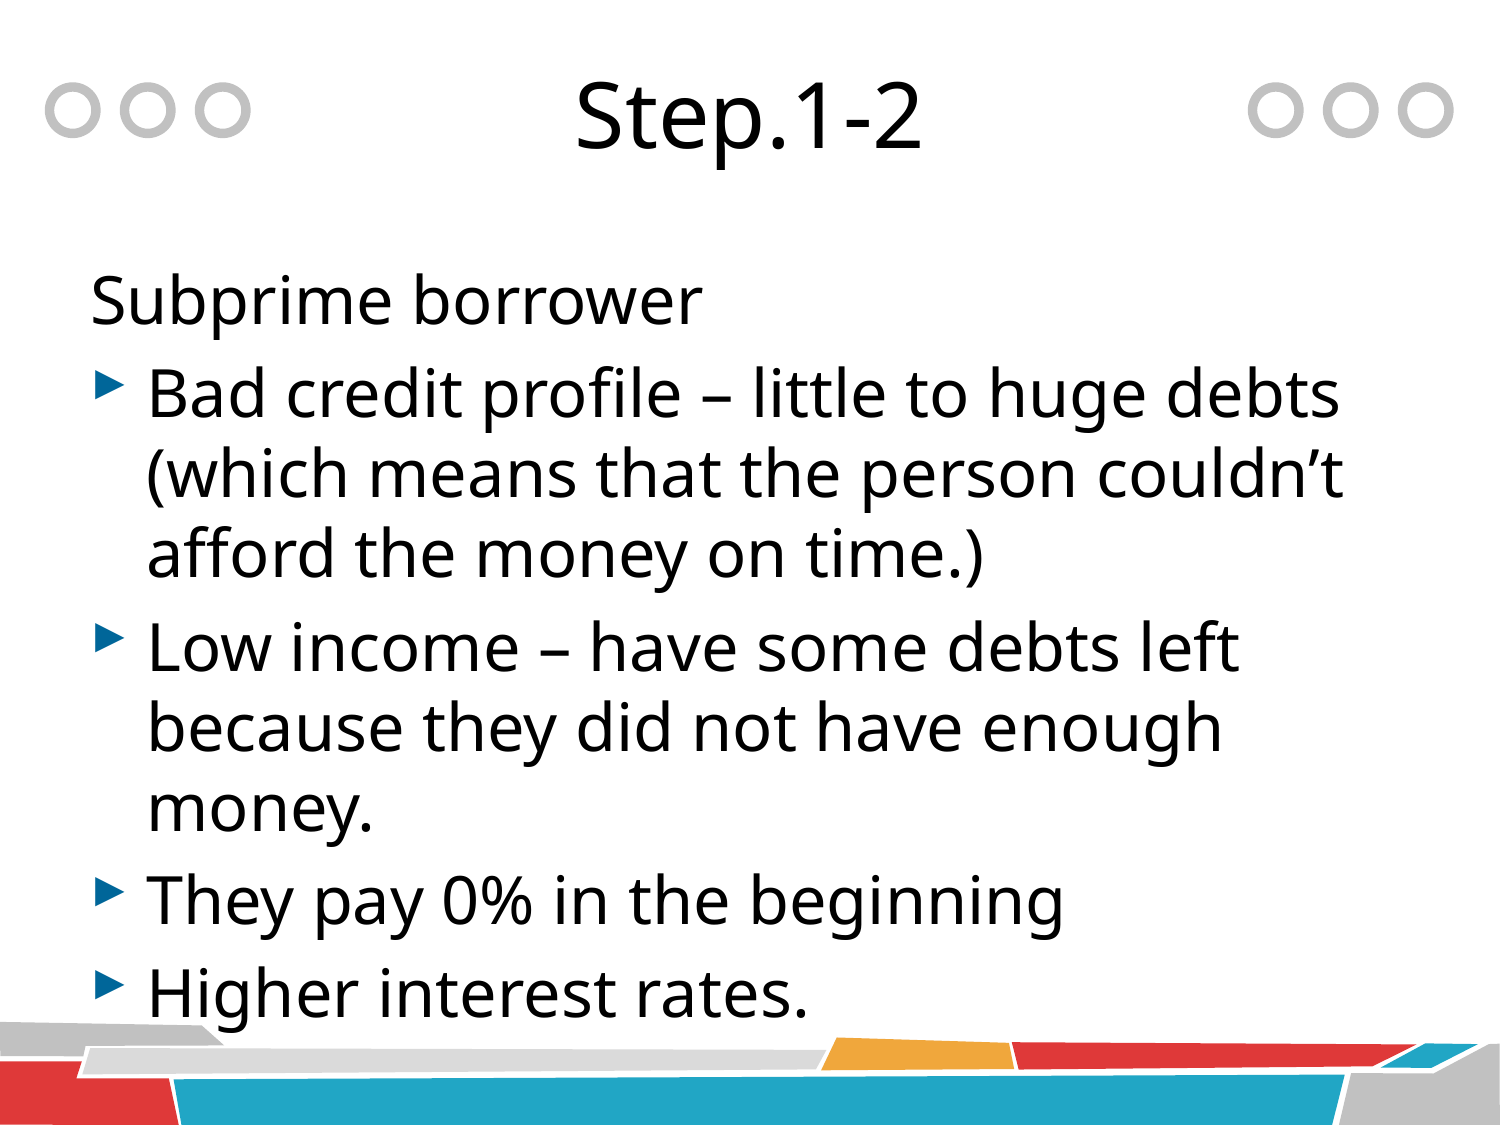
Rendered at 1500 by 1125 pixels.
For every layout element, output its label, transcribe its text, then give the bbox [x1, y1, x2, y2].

list Subprime borrower Bad credit profile – little to huge debts (which means that the person couldn’t afford the money on time.) Low income – have some debts left because they did not have enough money. They pay 0% in the beginning Higher interest rates. [75, 250, 1425, 1005]
title Step.1-2 [262, 18, 1238, 206]
